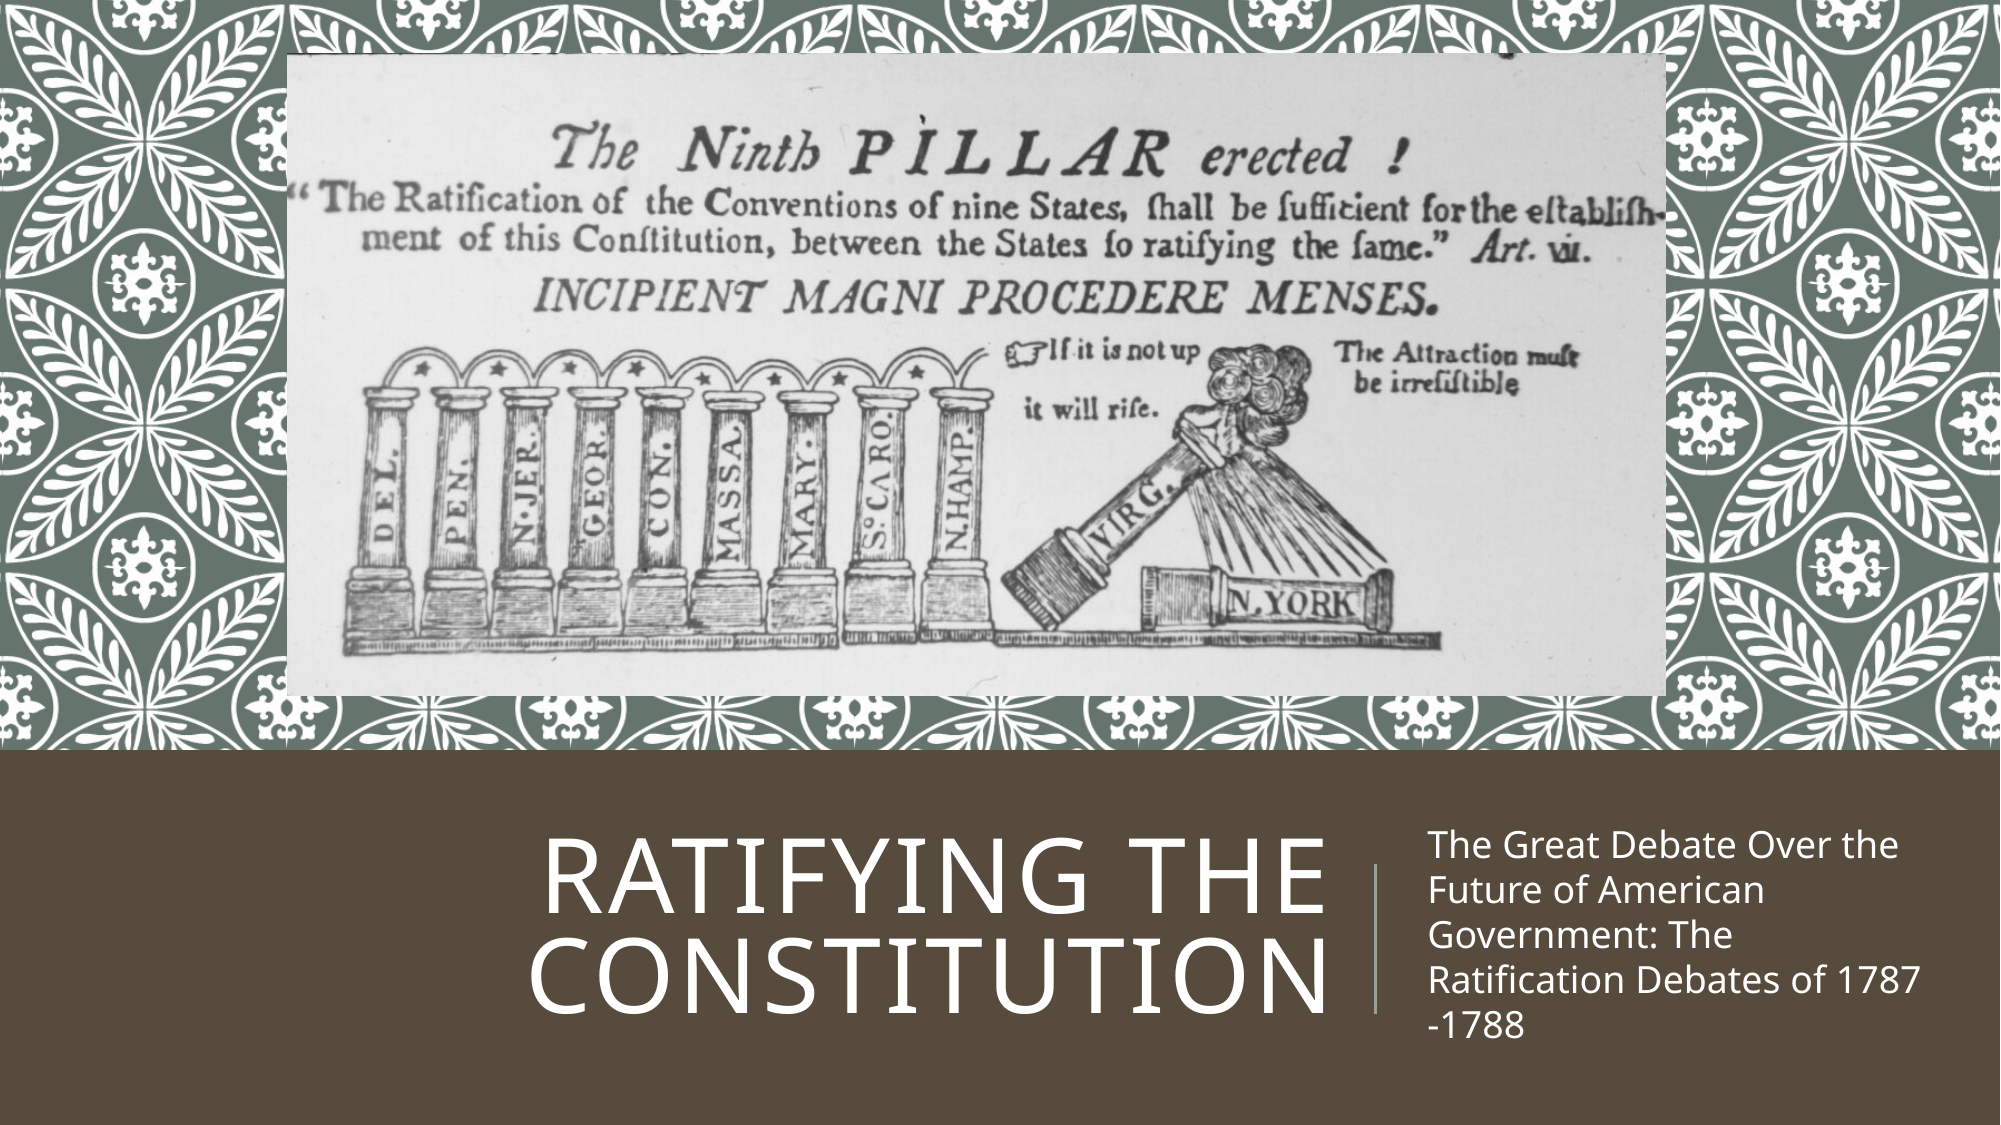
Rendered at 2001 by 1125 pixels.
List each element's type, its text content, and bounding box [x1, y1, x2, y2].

picture [286, 53, 1666, 696]
title Ratifying the constitution [75, 813, 1350, 1054]
subtitle The Great Debate Over the Future of American Government: The Ratification Debates of 1787 -1788 [1412, 813, 1938, 1054]
